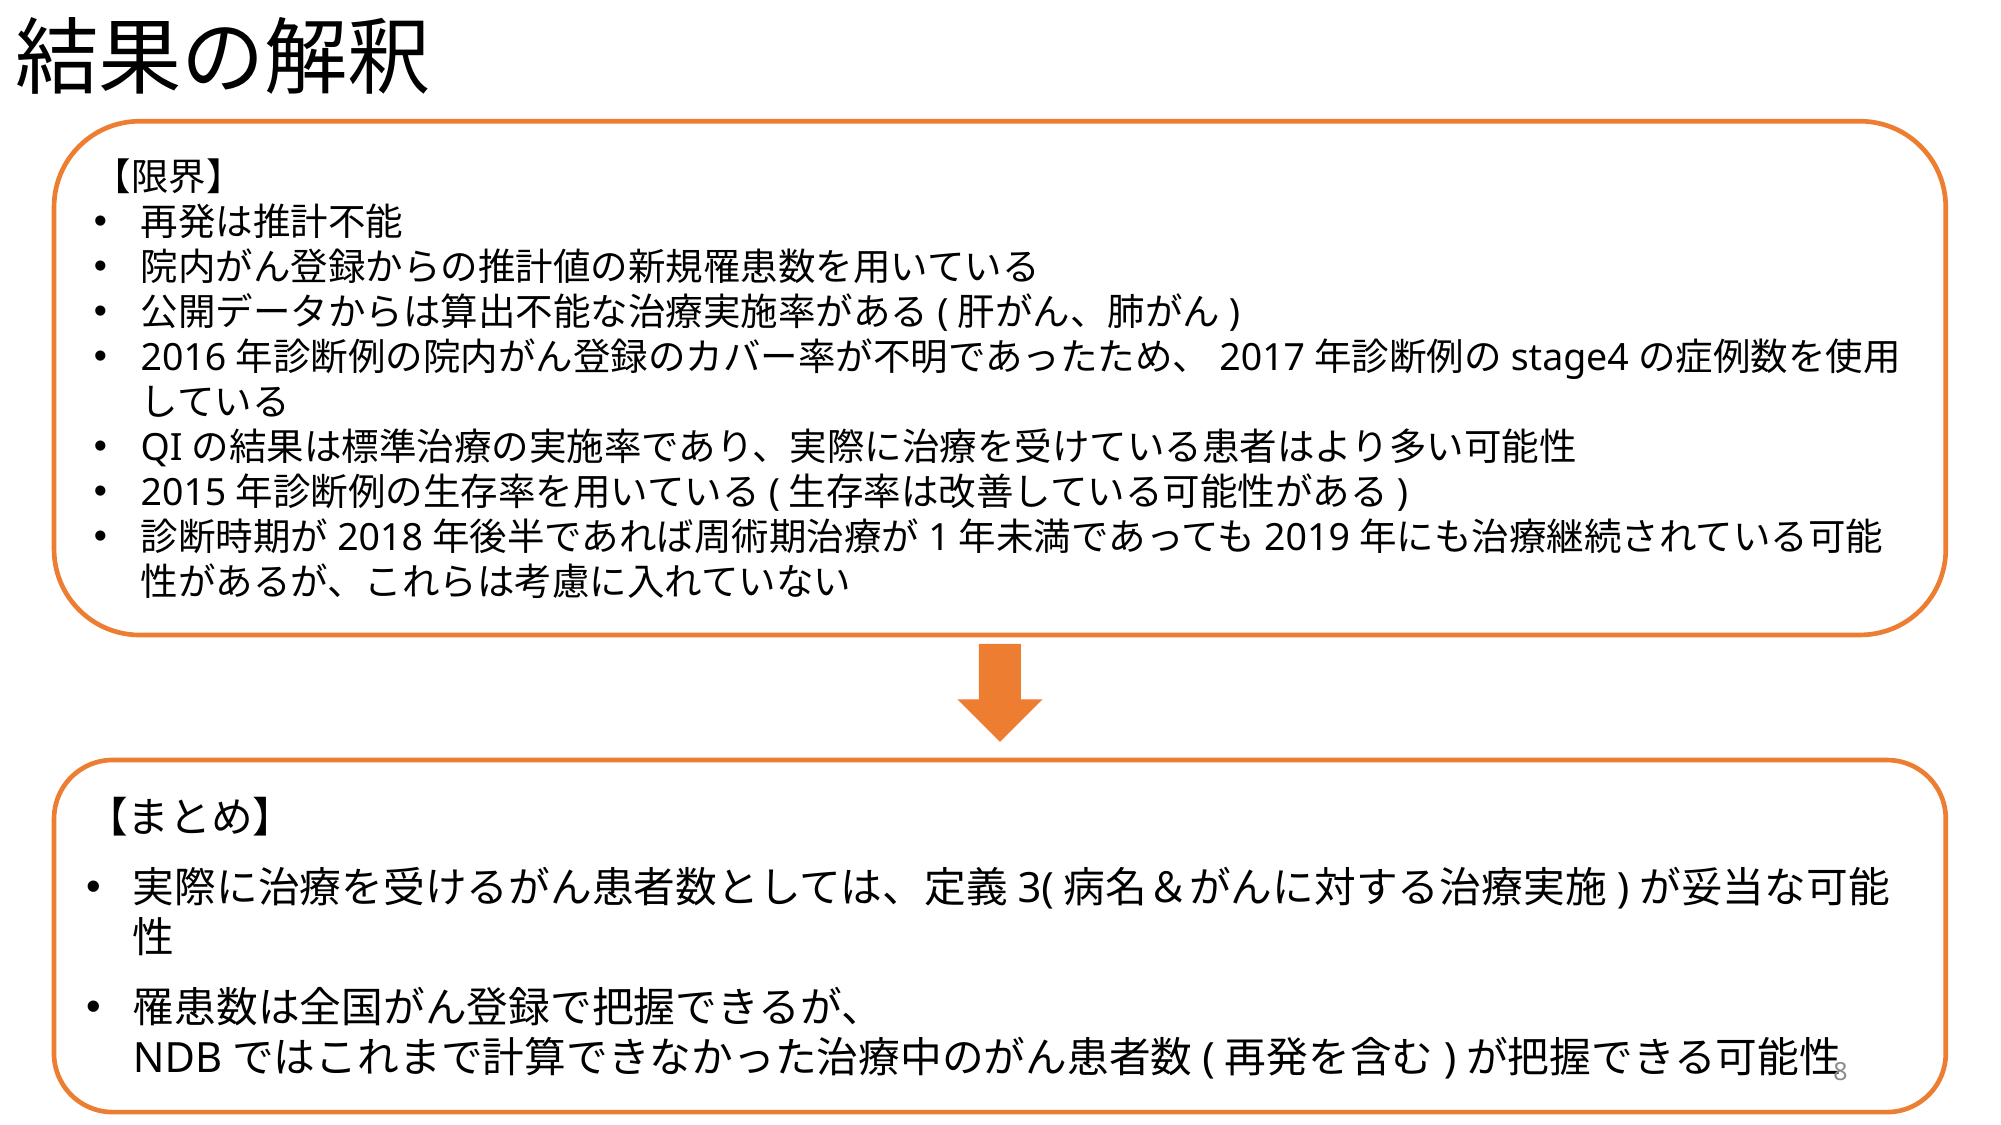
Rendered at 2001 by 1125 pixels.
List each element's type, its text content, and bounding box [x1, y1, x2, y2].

title 結果の解釈 [0, 0, 1725, 122]
slide_number 8 [1412, 1042, 1863, 1103]
text_box 【まとめ】 実際に治療を受けるがん患者数としては、定義3(病名＆がんに対する治療実施)が妥当な可能性 罹患数は全国がん登録で把握できるが、 NDBではこれまで計算できなかった治療中のがん患者数(再発を含む)が把握できる可能性 [52, 758, 1947, 1114]
text_box 【限界】 再発は推計不能 院内がん登録からの推計値の新規罹患数を用いている 公開データからは算出不能な治療実施率がある(肝がん、肺がん) 2016年診断例の院内がん登録のカバー率が不明であったため、2017年診断例のstage4の症例数を使用している QIの結果は標準治療の実施率であり、実際に治療を受けている患者はより多い可能性 2015年診断例の生存率を用いている(生存率は改善している可能性がある) 診断時期が2018年後半であれば周術期治療が1年未満であっても2019年にも治療継続されている可能性があるが、これらは考慮に入れていない [53, 120, 1947, 637]
text_box [957, 643, 1043, 742]
